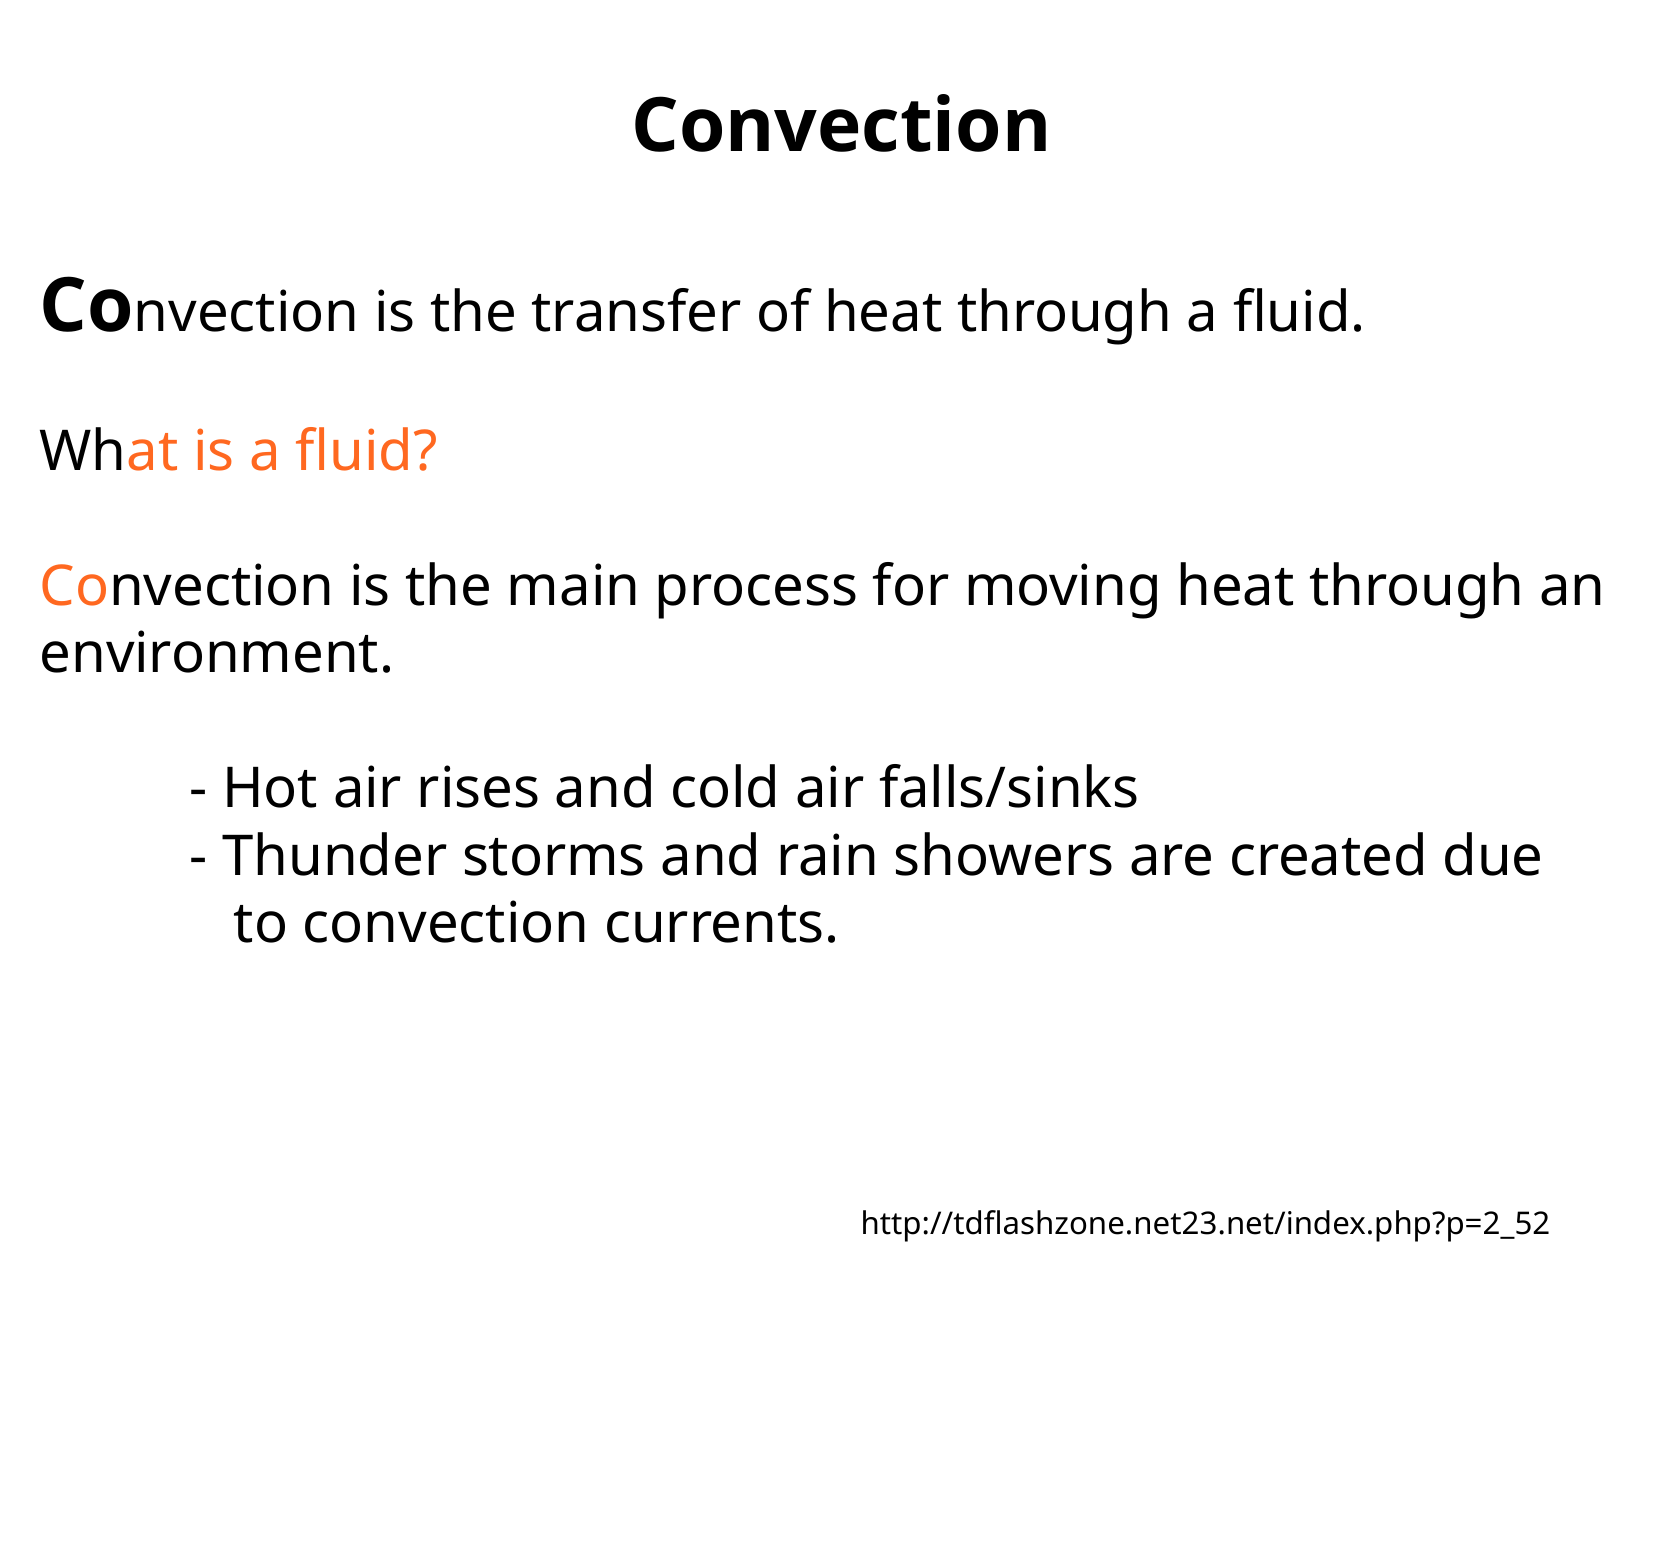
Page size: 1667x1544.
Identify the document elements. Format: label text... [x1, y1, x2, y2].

text_box http://tdflashzone.net23.net/index.php?p=2_52 [845, 1195, 1667, 1248]
text_box Convection Convection is the transfer of heat through a fluid. What is a fluid? Convection is the main process for moving heat through an environment. - Hot air rises and cold air falls/sinks - Thunder storms and rain showers are created due to convection currents. [24, 68, 1659, 961]
